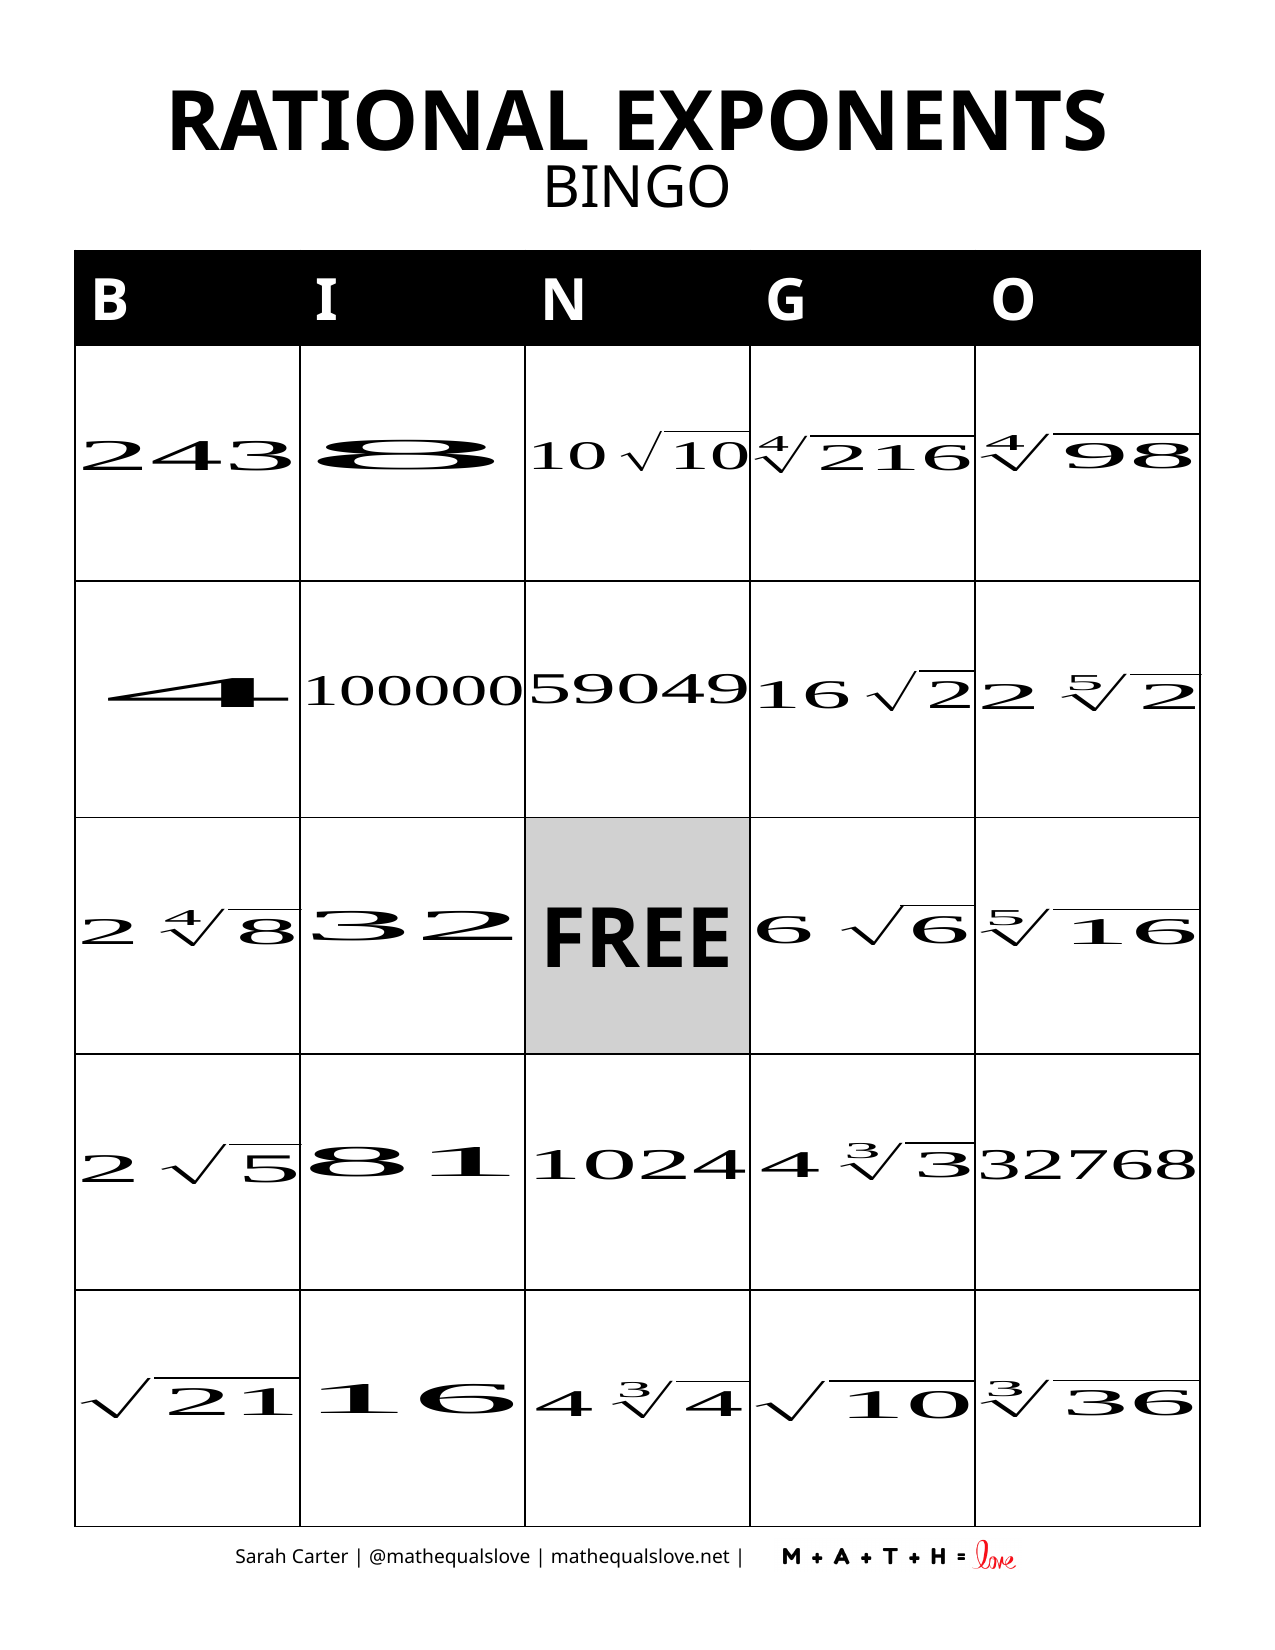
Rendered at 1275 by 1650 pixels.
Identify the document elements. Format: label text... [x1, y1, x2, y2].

table_cell [301, 1055, 524, 1289]
table_cell [751, 1291, 974, 1526]
table_cell [301, 1291, 524, 1526]
table_header G [751, 251, 974, 344]
table_header B [76, 251, 299, 344]
text_box BINGO [74, 175, 1200, 226]
table_cell [976, 818, 1199, 1053]
table_cell [76, 346, 299, 580]
table_cell [976, 346, 1199, 580]
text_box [220, 1535, 1055, 1576]
table_cell [301, 346, 524, 580]
table_header N [526, 251, 749, 344]
table_header I [301, 251, 524, 344]
table_cell [751, 582, 974, 817]
table_cell [526, 1291, 749, 1526]
table_cell [751, 818, 974, 1053]
table_header O [976, 251, 1199, 344]
table_cell [526, 346, 749, 580]
table_cell [976, 1291, 1199, 1526]
table_cell [976, 1055, 1199, 1289]
table_cell [301, 818, 524, 1053]
table_cell [526, 1055, 749, 1289]
table_cell [751, 1055, 974, 1289]
table_cell [751, 346, 974, 580]
table_cell FREE [526, 818, 749, 1053]
table_cell [76, 1055, 299, 1289]
table_cell [301, 582, 524, 817]
table_cell [76, 818, 299, 1053]
table_cell [976, 582, 1199, 817]
table_cell [76, 1291, 299, 1526]
table_cell [526, 582, 749, 817]
text_box RATIONAL EXPONENTS [74, 59, 1200, 175]
table_cell [76, 582, 299, 817]
